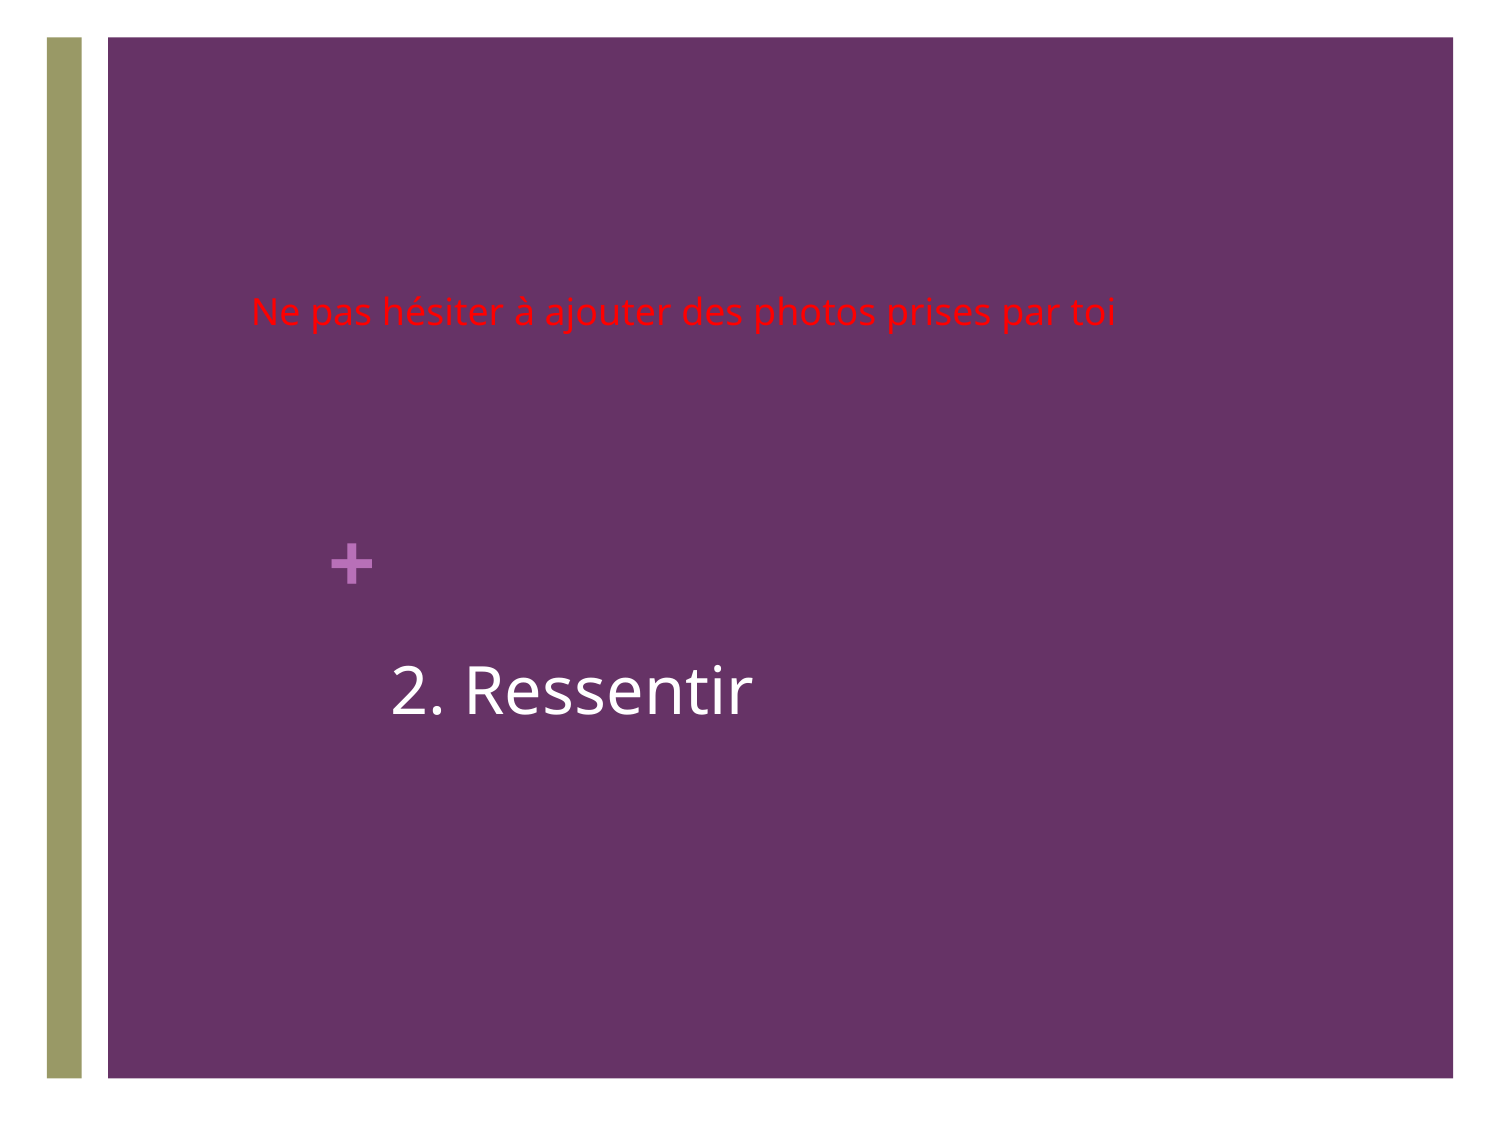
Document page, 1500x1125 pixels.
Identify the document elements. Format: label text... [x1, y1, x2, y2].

text_box Ne pas hésiter à ajouter des photos prises par toi [236, 280, 1187, 341]
title 2. Ressentir [375, 512, 1300, 736]
